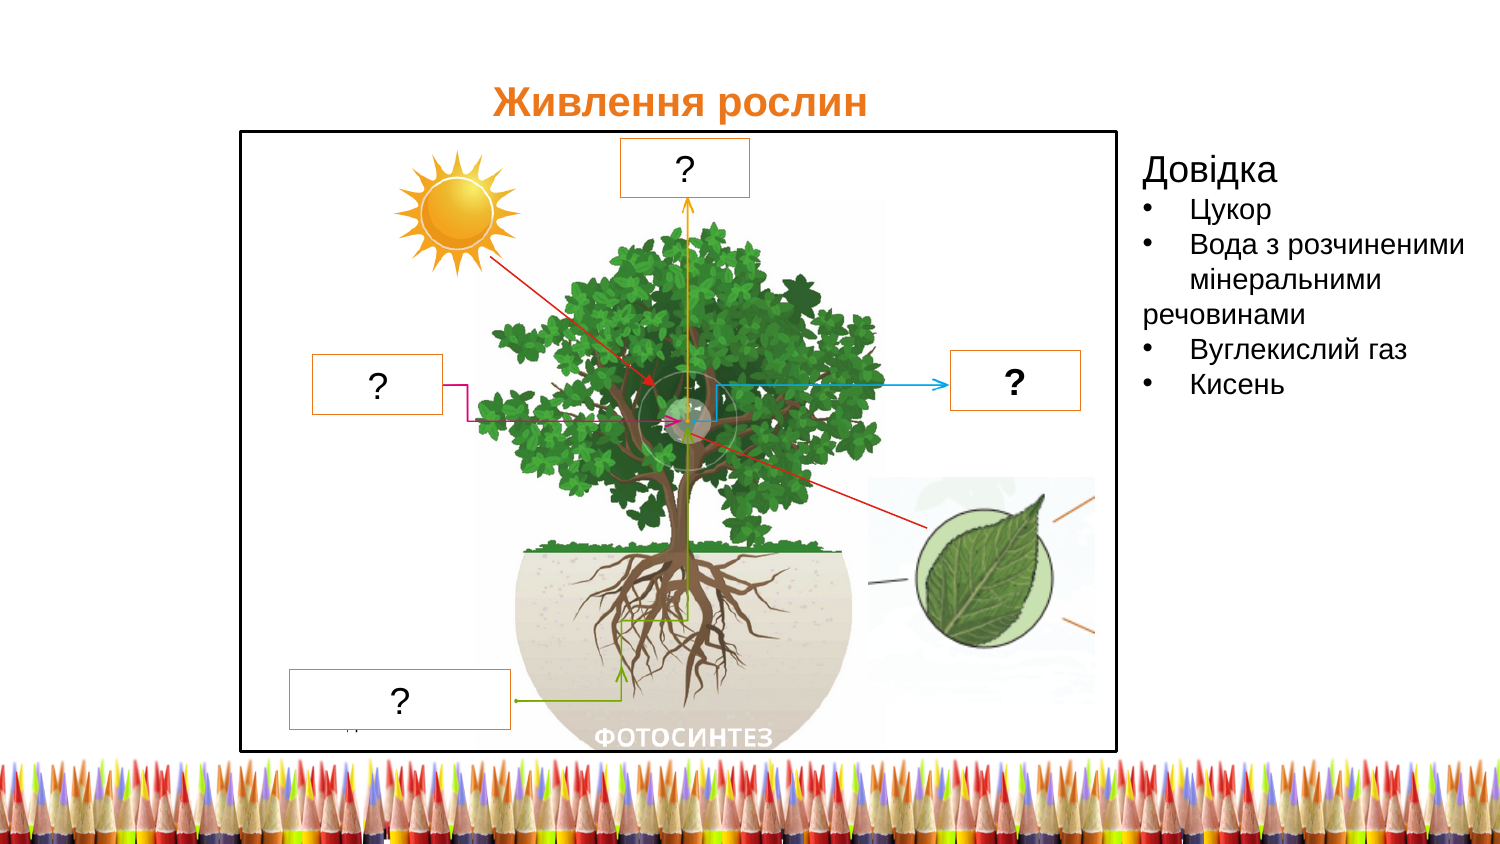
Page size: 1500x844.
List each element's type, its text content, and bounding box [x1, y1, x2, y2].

picture [241, 132, 1116, 751]
text_box Живлення рослин [478, 67, 1176, 133]
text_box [690, 433, 928, 529]
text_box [489, 256, 656, 387]
text_box Довідка Цукор Вода з розчиненими мінеральними речовинами Вуглекислий газ Кисень [1128, 137, 1483, 453]
picture [0, 756, 1500, 844]
